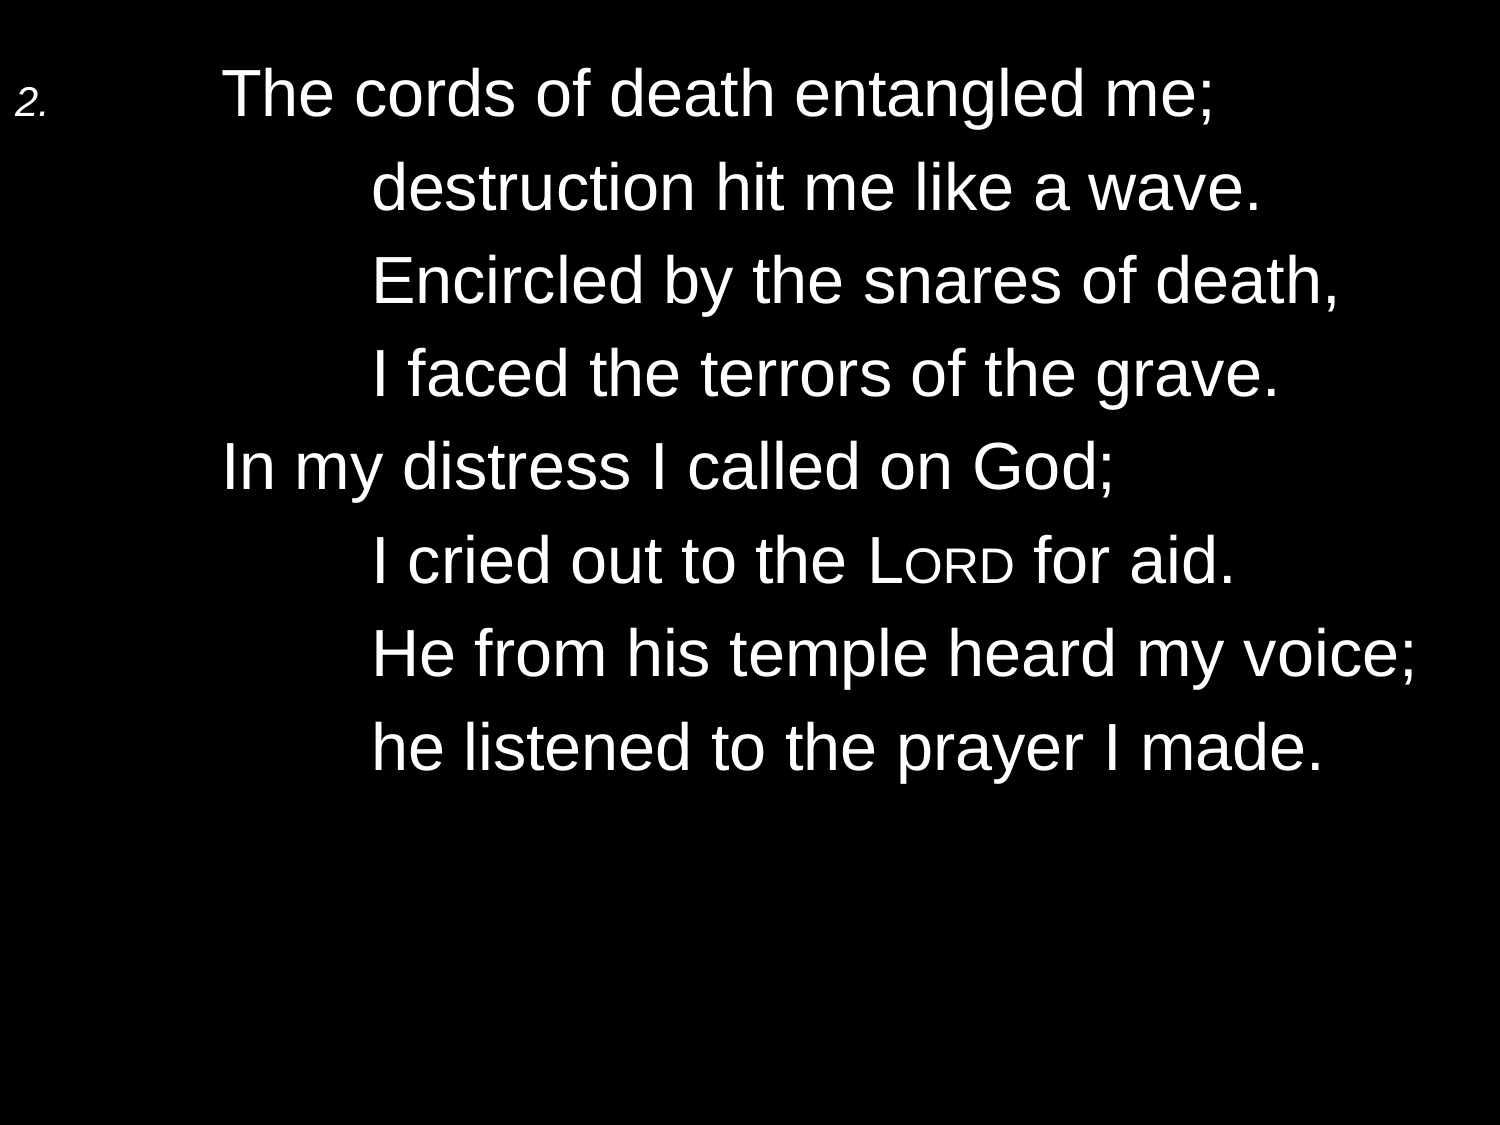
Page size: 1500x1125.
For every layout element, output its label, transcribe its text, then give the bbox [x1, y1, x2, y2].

list 2. The cords of death entangled me; destruction hit me like a wave. Encircled by the snares of death, I faced the terrors of the grave. In my distress I called on God; I cried out to the Lord for aid. He from his temple heard my voice; he listened to the prayer I made. [0, 42, 1500, 1047]
